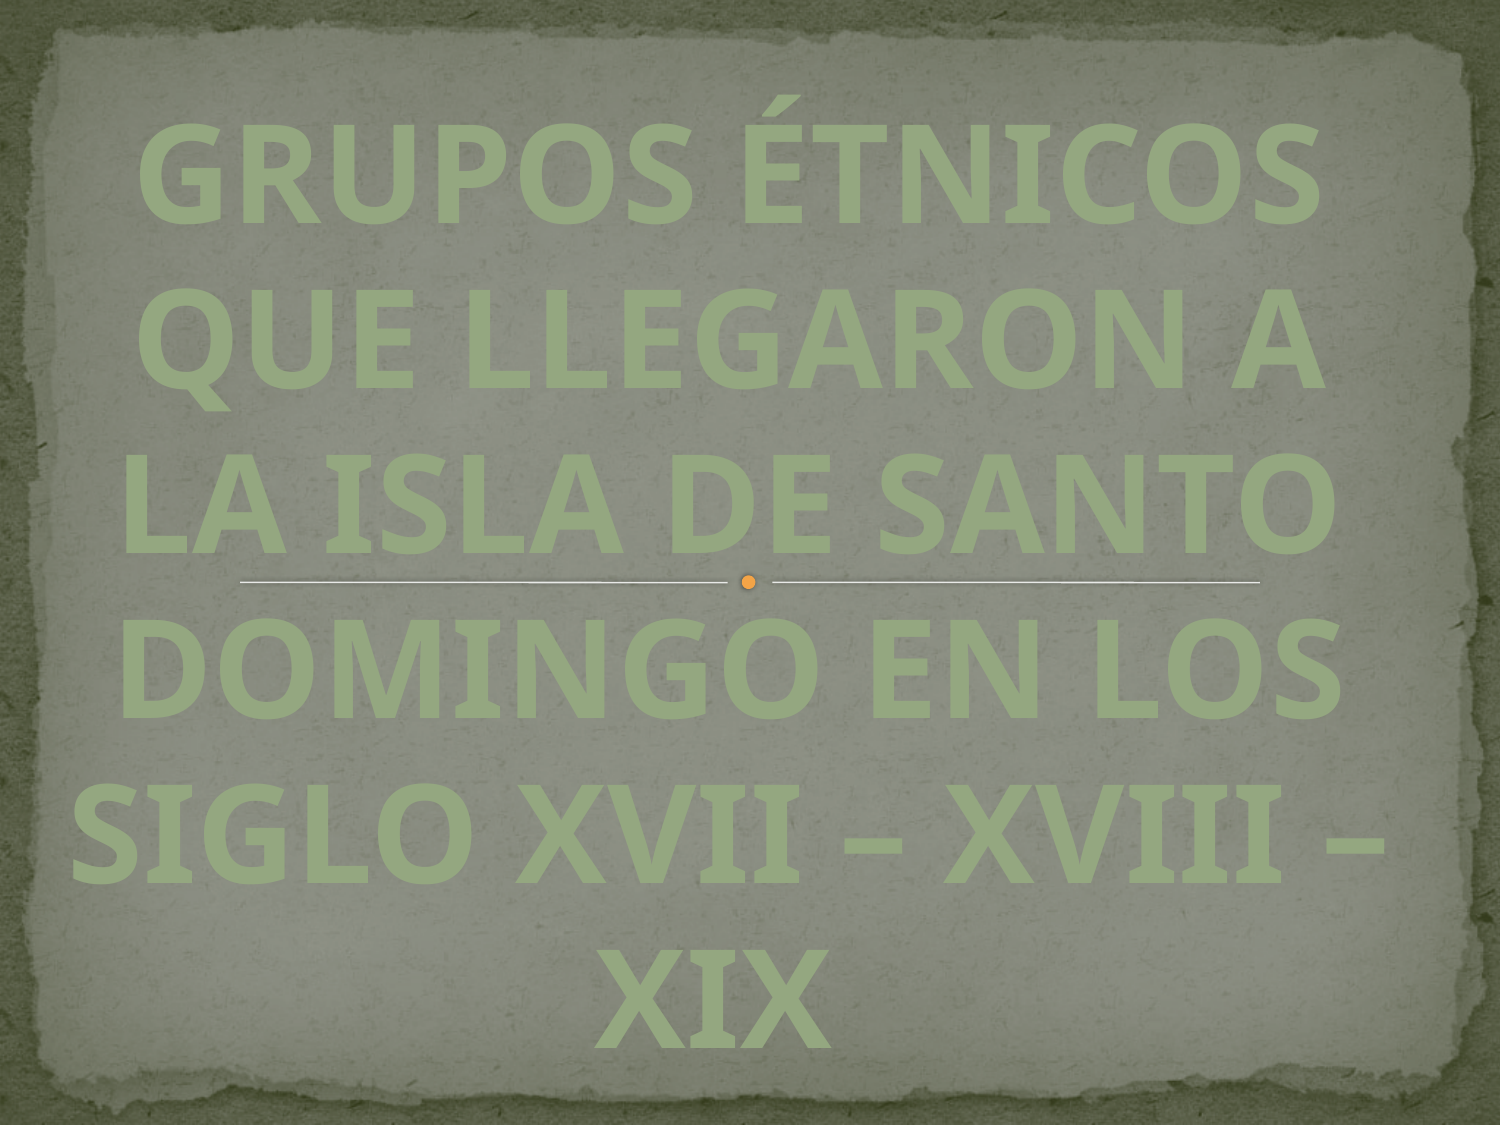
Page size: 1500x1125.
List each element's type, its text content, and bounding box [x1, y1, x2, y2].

text_box Grupos étnicos que llegaron a la isla de Santo Domingo en los siglo XVII – XVIII – XIX [46, 433, 1412, 729]
